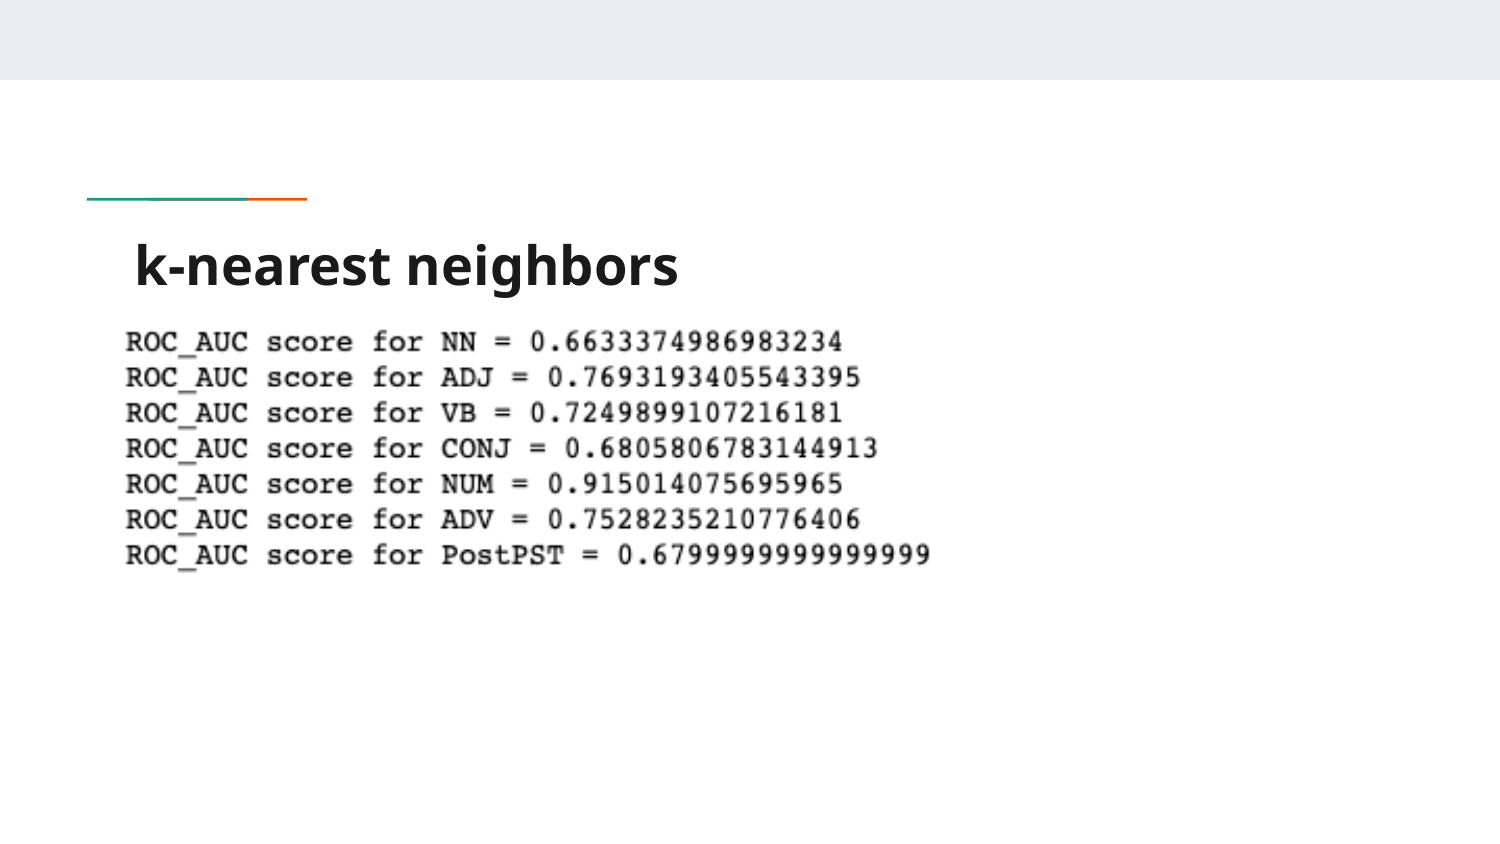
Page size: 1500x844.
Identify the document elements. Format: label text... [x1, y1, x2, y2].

picture [117, 318, 1067, 596]
title k-nearest neighbors [119, 216, 1381, 305]
